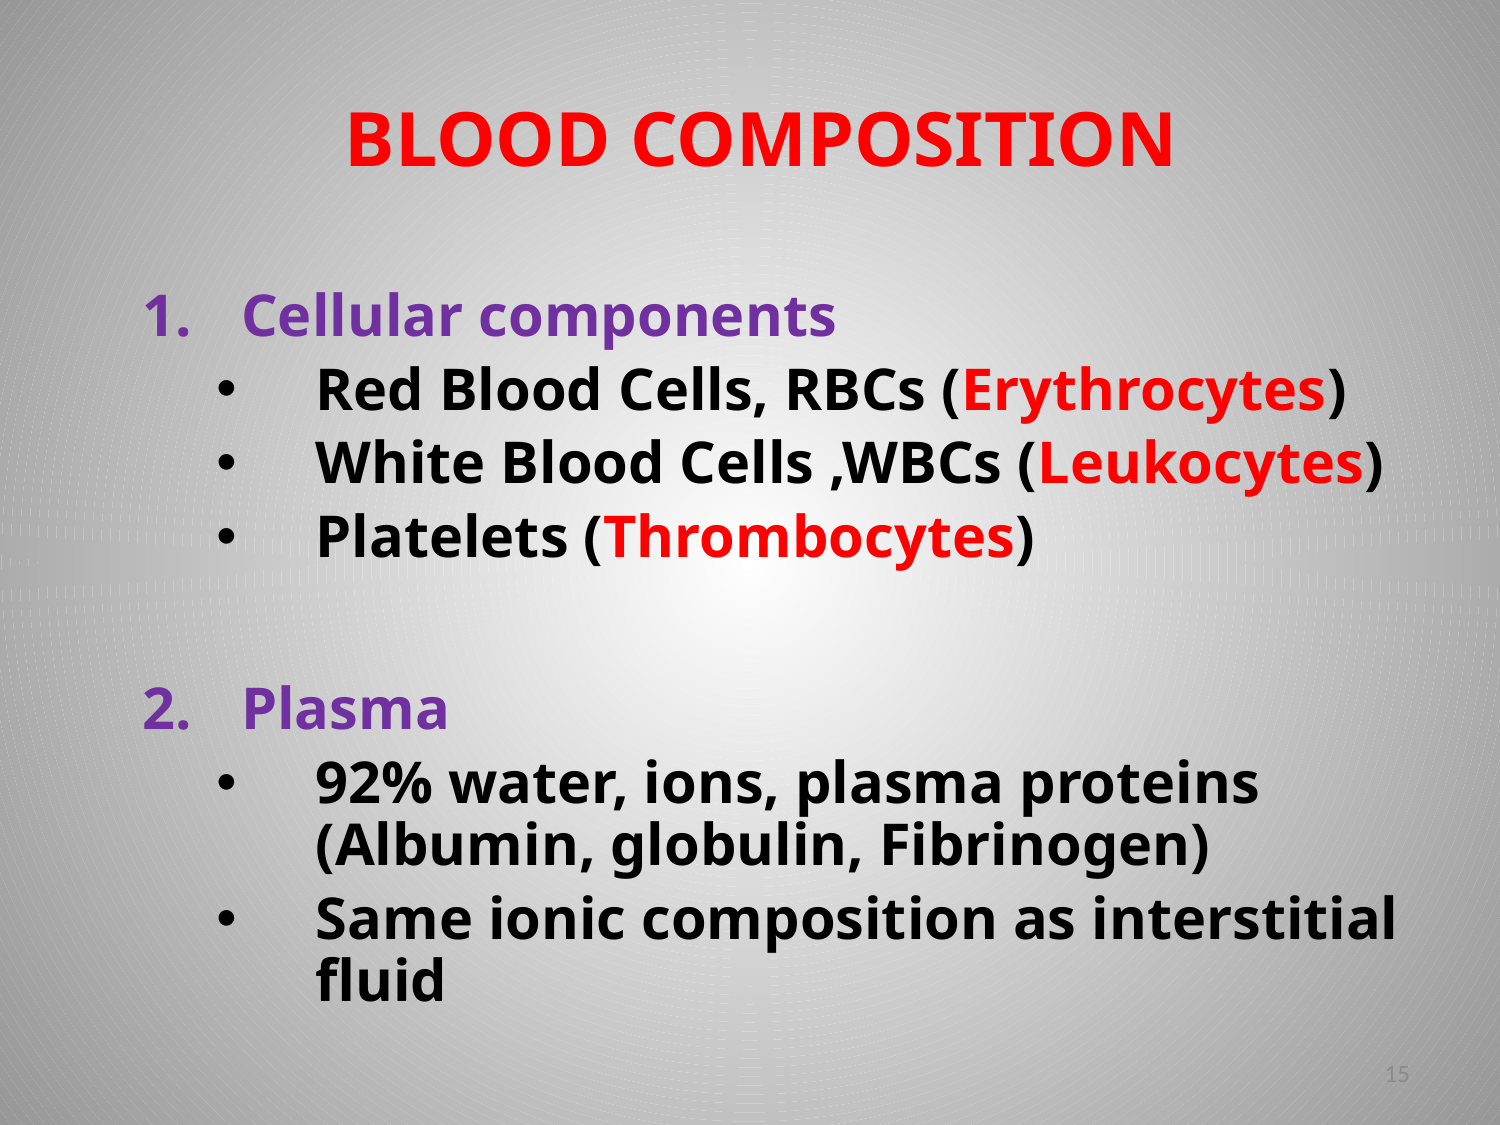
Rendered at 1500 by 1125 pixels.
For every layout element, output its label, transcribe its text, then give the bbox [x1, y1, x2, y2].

title BLOOD COMPOSITION [123, 42, 1399, 231]
list Cellular components Red Blood Cells, RBCs (Erythrocytes) White Blood Cells ,WBCs (Leukocytes) Platelets (Thrombocytes) Plasma 92% water, ions, plasma proteins (Albumin, globulin, Fibrinogen) Same ionic composition as interstitial fluid [53, 278, 1436, 1029]
slide_number 15 [1074, 1042, 1425, 1103]
